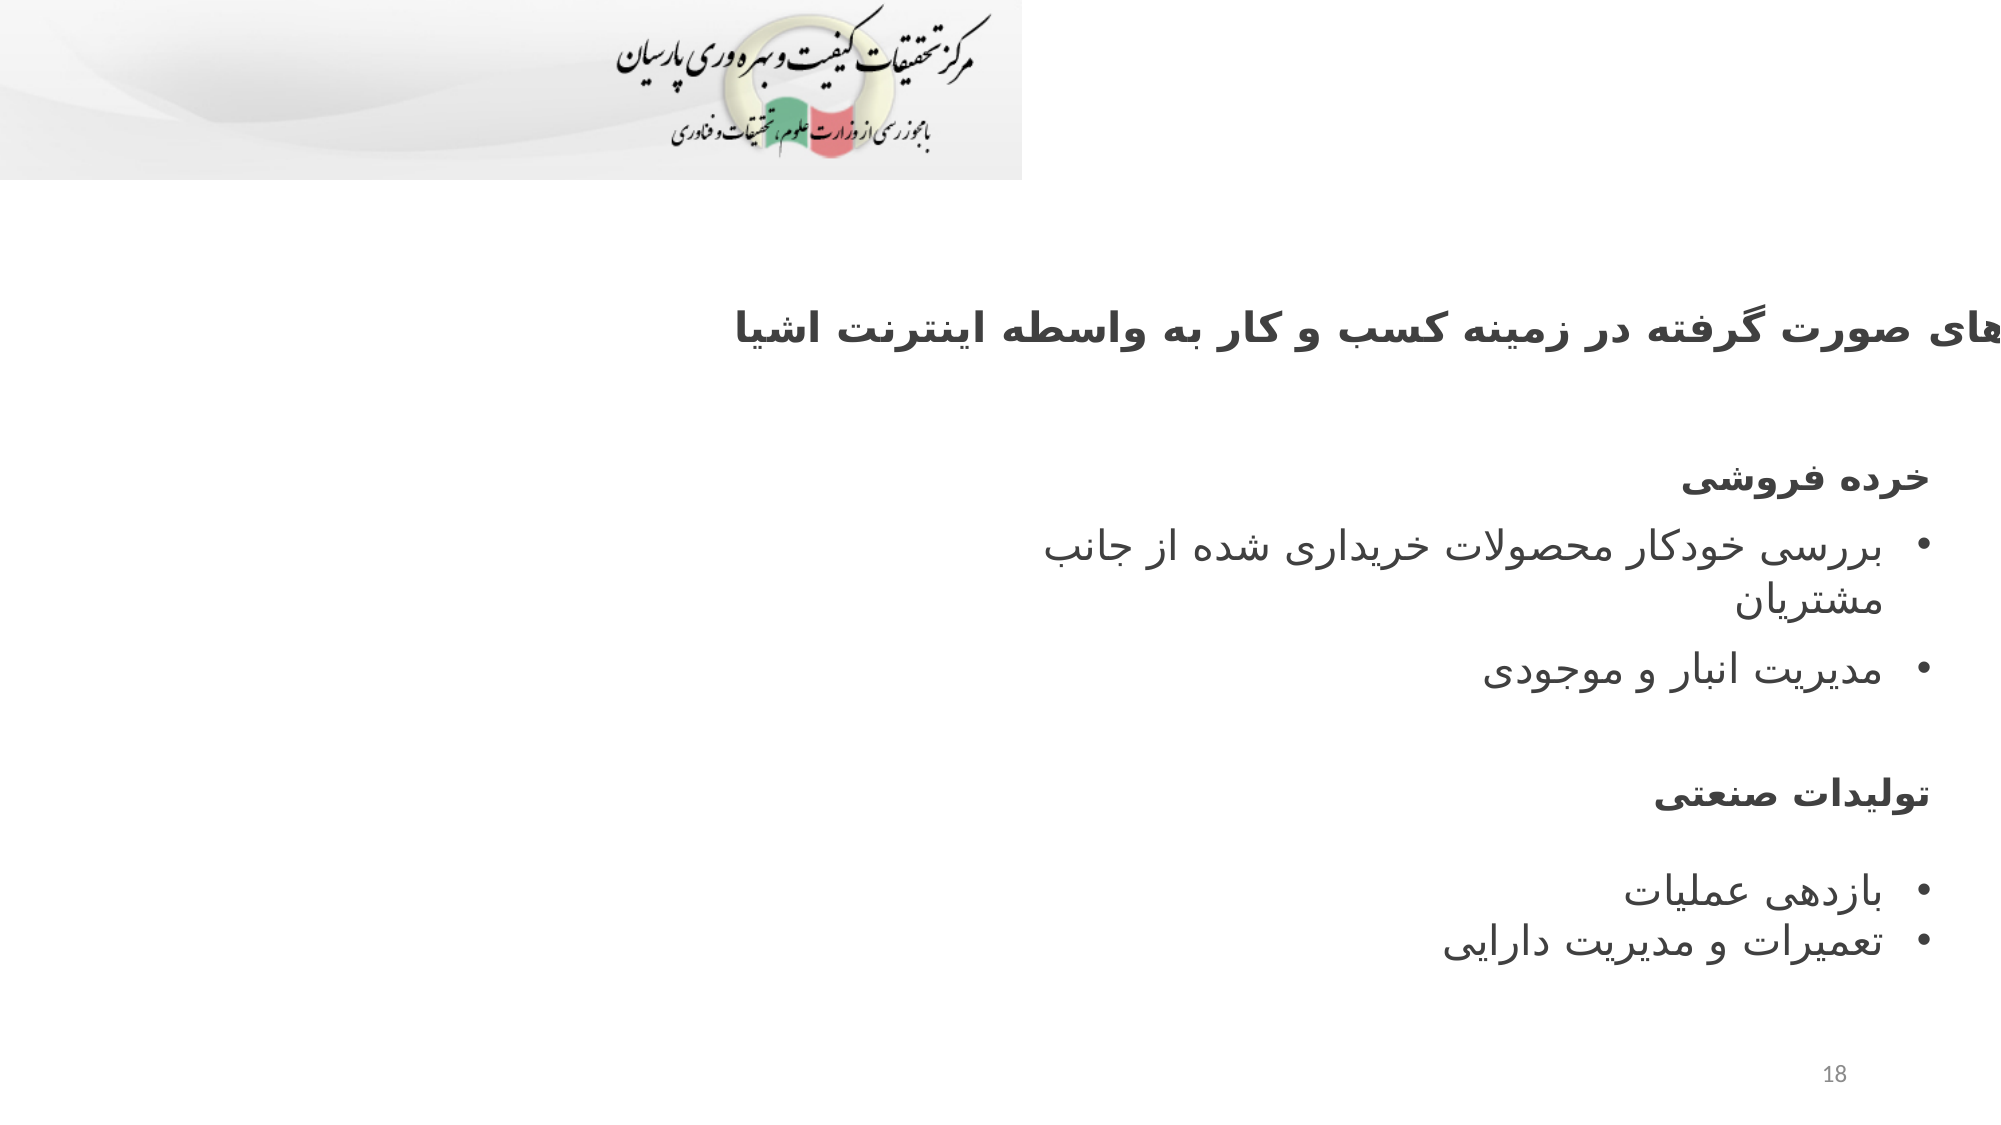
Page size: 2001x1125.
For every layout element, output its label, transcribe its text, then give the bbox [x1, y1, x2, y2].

text_box خرده فروشی بررسی خودکار محصولات خریداری شده از جانب مشتریان مدیریت انبار و موجودی [946, 442, 1947, 700]
text_box توسعه های صورت گرفته در زمینه کسب و کار به واسطه اینترنت اشیا [719, 290, 2000, 359]
picture [0, 0, 1022, 181]
slide_number 18 [1412, 1042, 1863, 1103]
text_box تولیدات صنعتی بازدهی عملیات تعمیرات و مدیریت دارایی [946, 761, 1947, 972]
